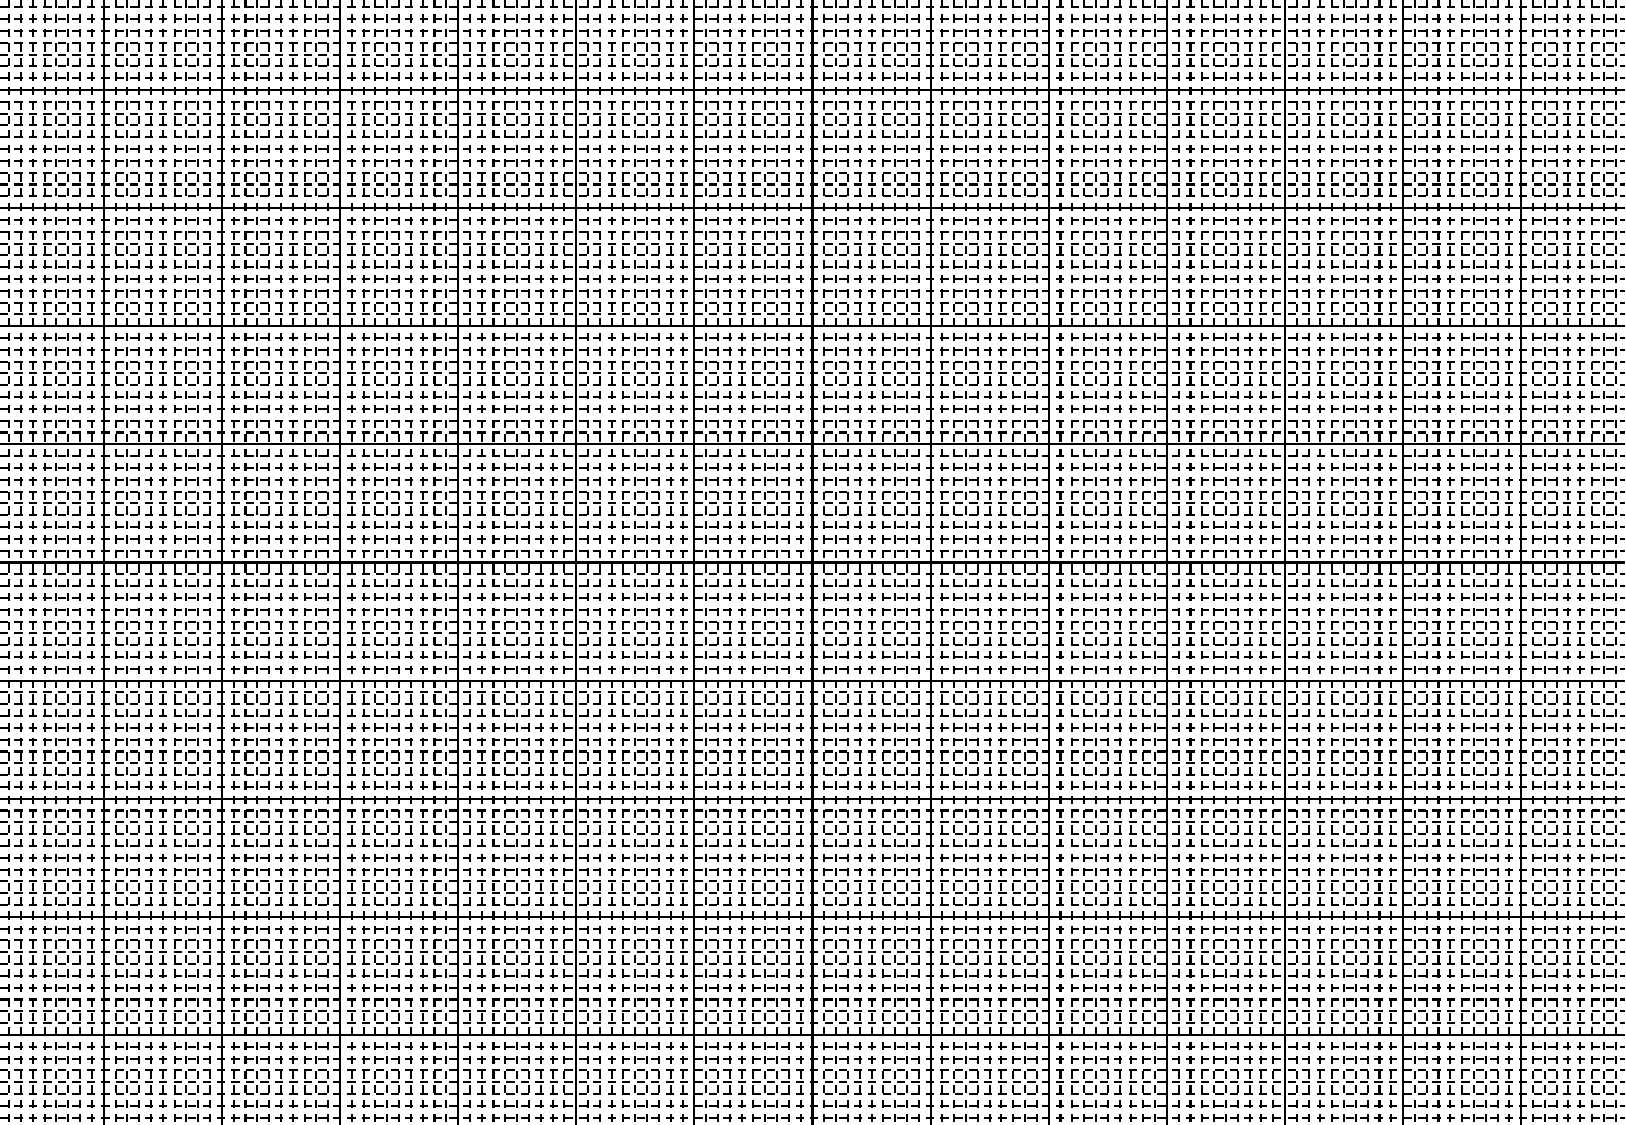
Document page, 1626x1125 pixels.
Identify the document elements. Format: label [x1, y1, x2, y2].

text_box [0, 0, 1625, 1125]
